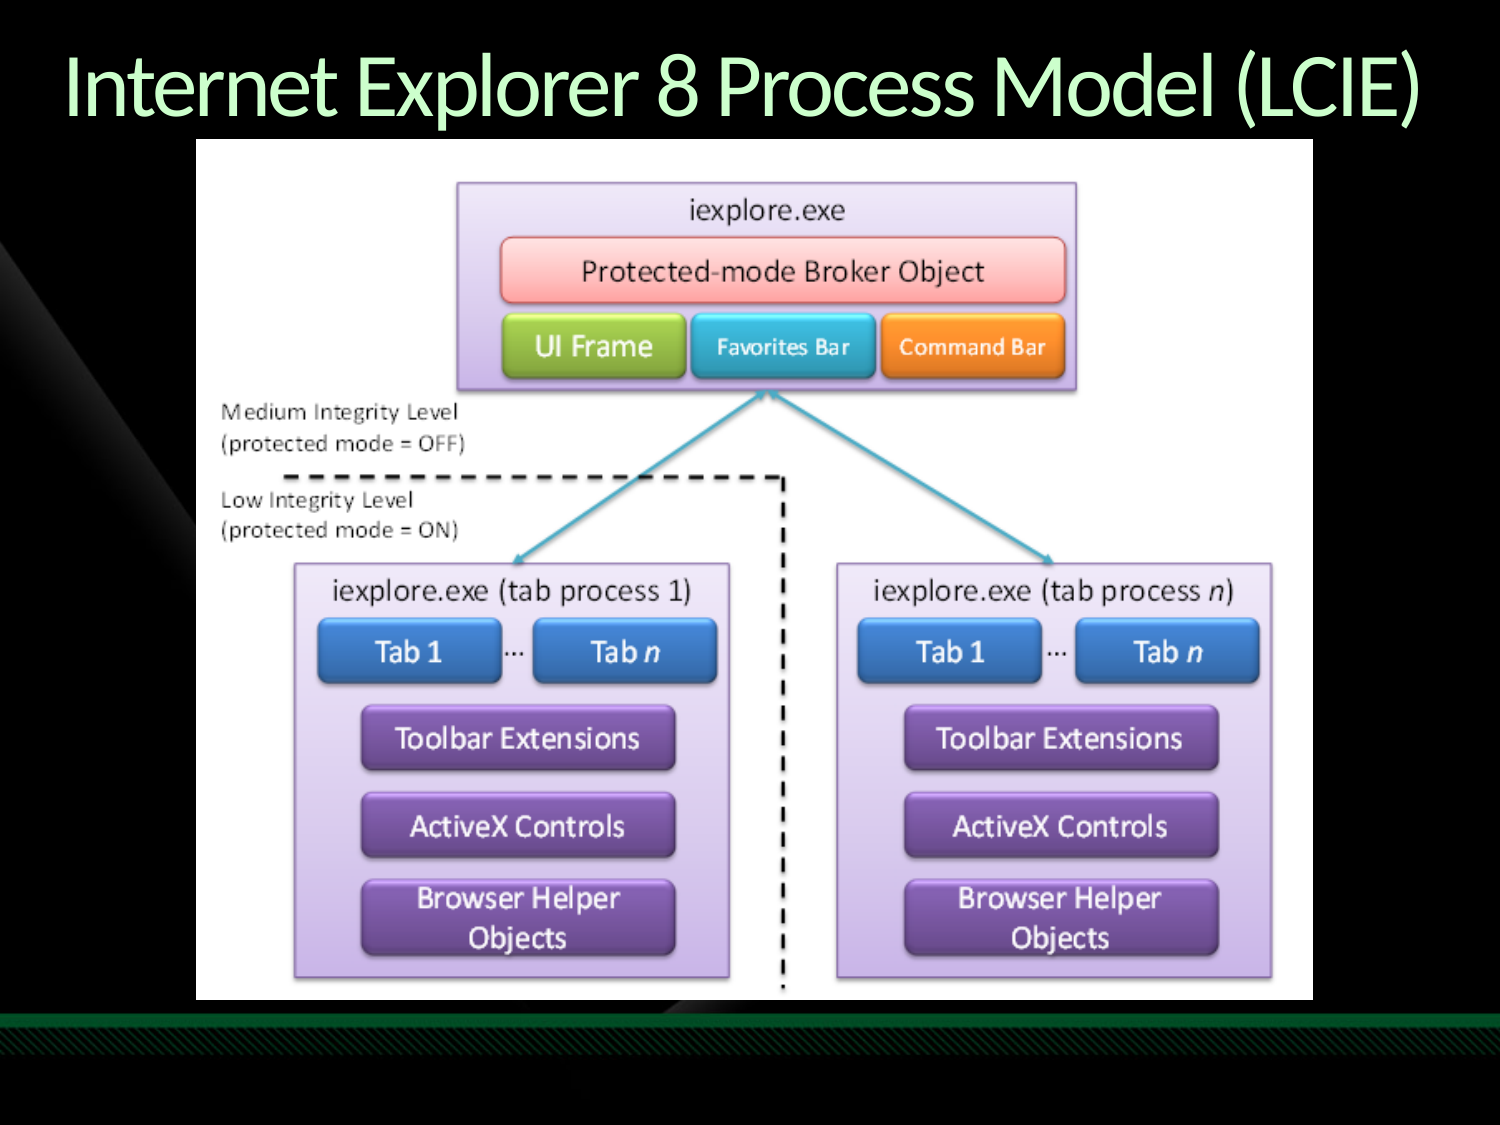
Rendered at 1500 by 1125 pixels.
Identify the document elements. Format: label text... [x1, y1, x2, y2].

picture [0, 0, 1500, 1125]
title Internet Explorer 8 Process Model (LCIE) [62, 37, 1438, 147]
